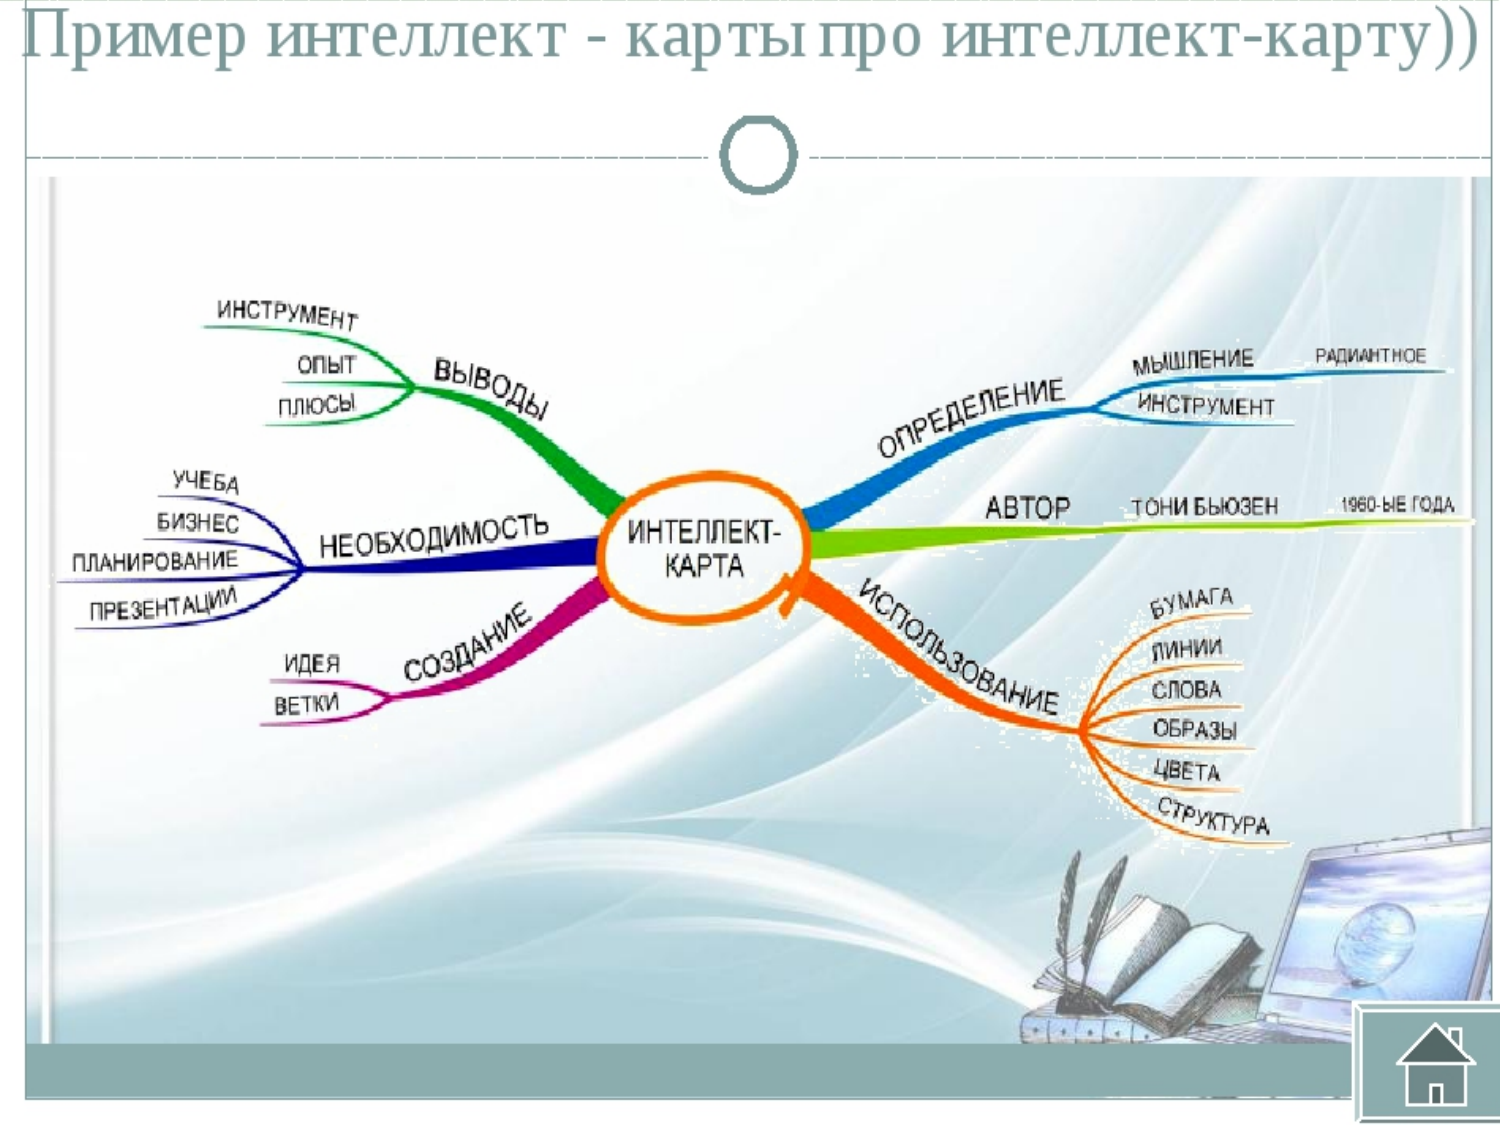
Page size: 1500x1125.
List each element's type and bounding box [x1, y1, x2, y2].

list [0, 0, 1500, 1125]
